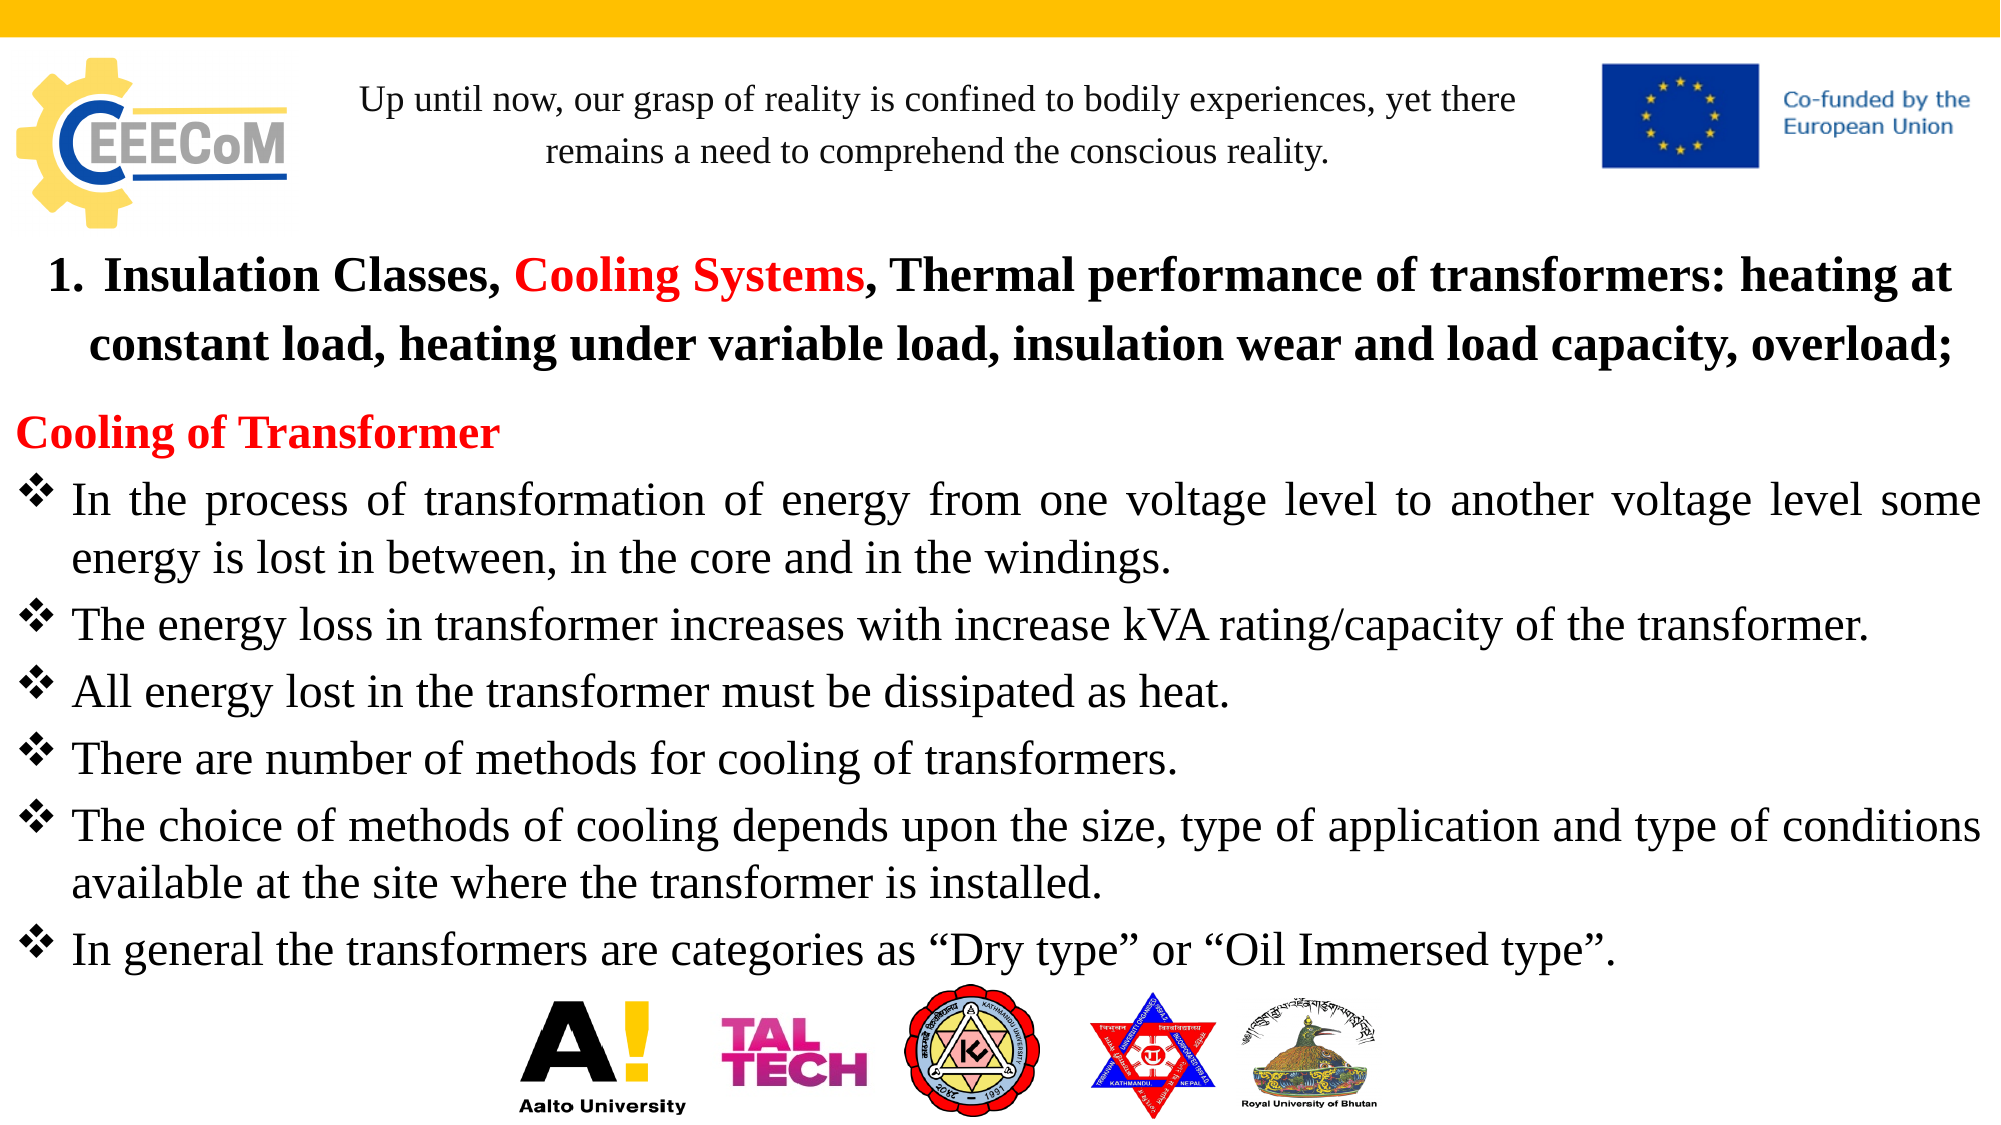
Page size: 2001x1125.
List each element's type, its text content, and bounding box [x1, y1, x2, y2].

picture [512, 984, 1382, 1125]
title Up until now, our grasp of reality is confined to bodily experiences, yet there remains a need to comprehend the conscious reality. [312, 37, 1565, 201]
list Insulation Classes, Cooling Systems, Thermal performance of transformers: heating at constant load, heating under variable load, insulation wear and load capacity, overload; Cooling of Transformer In the process of transformation of energy from one voltage level to another voltage level some energy is lost in between, in the core and in the windings. The energy loss in transformer increases with increase kVA rating/capacity of the transformer. All energy lost in the transformer must be dissipated as heat. There are number of methods for cooling of transformers. The choice of methods of cooling depends upon the size, type of application and type of conditions available at the site where the transformer is installed. In general the transformers are categories as “Dry type” or “Oil Immersed type”. [0, 224, 2000, 975]
picture [11, 50, 299, 224]
picture [1595, 46, 2000, 181]
